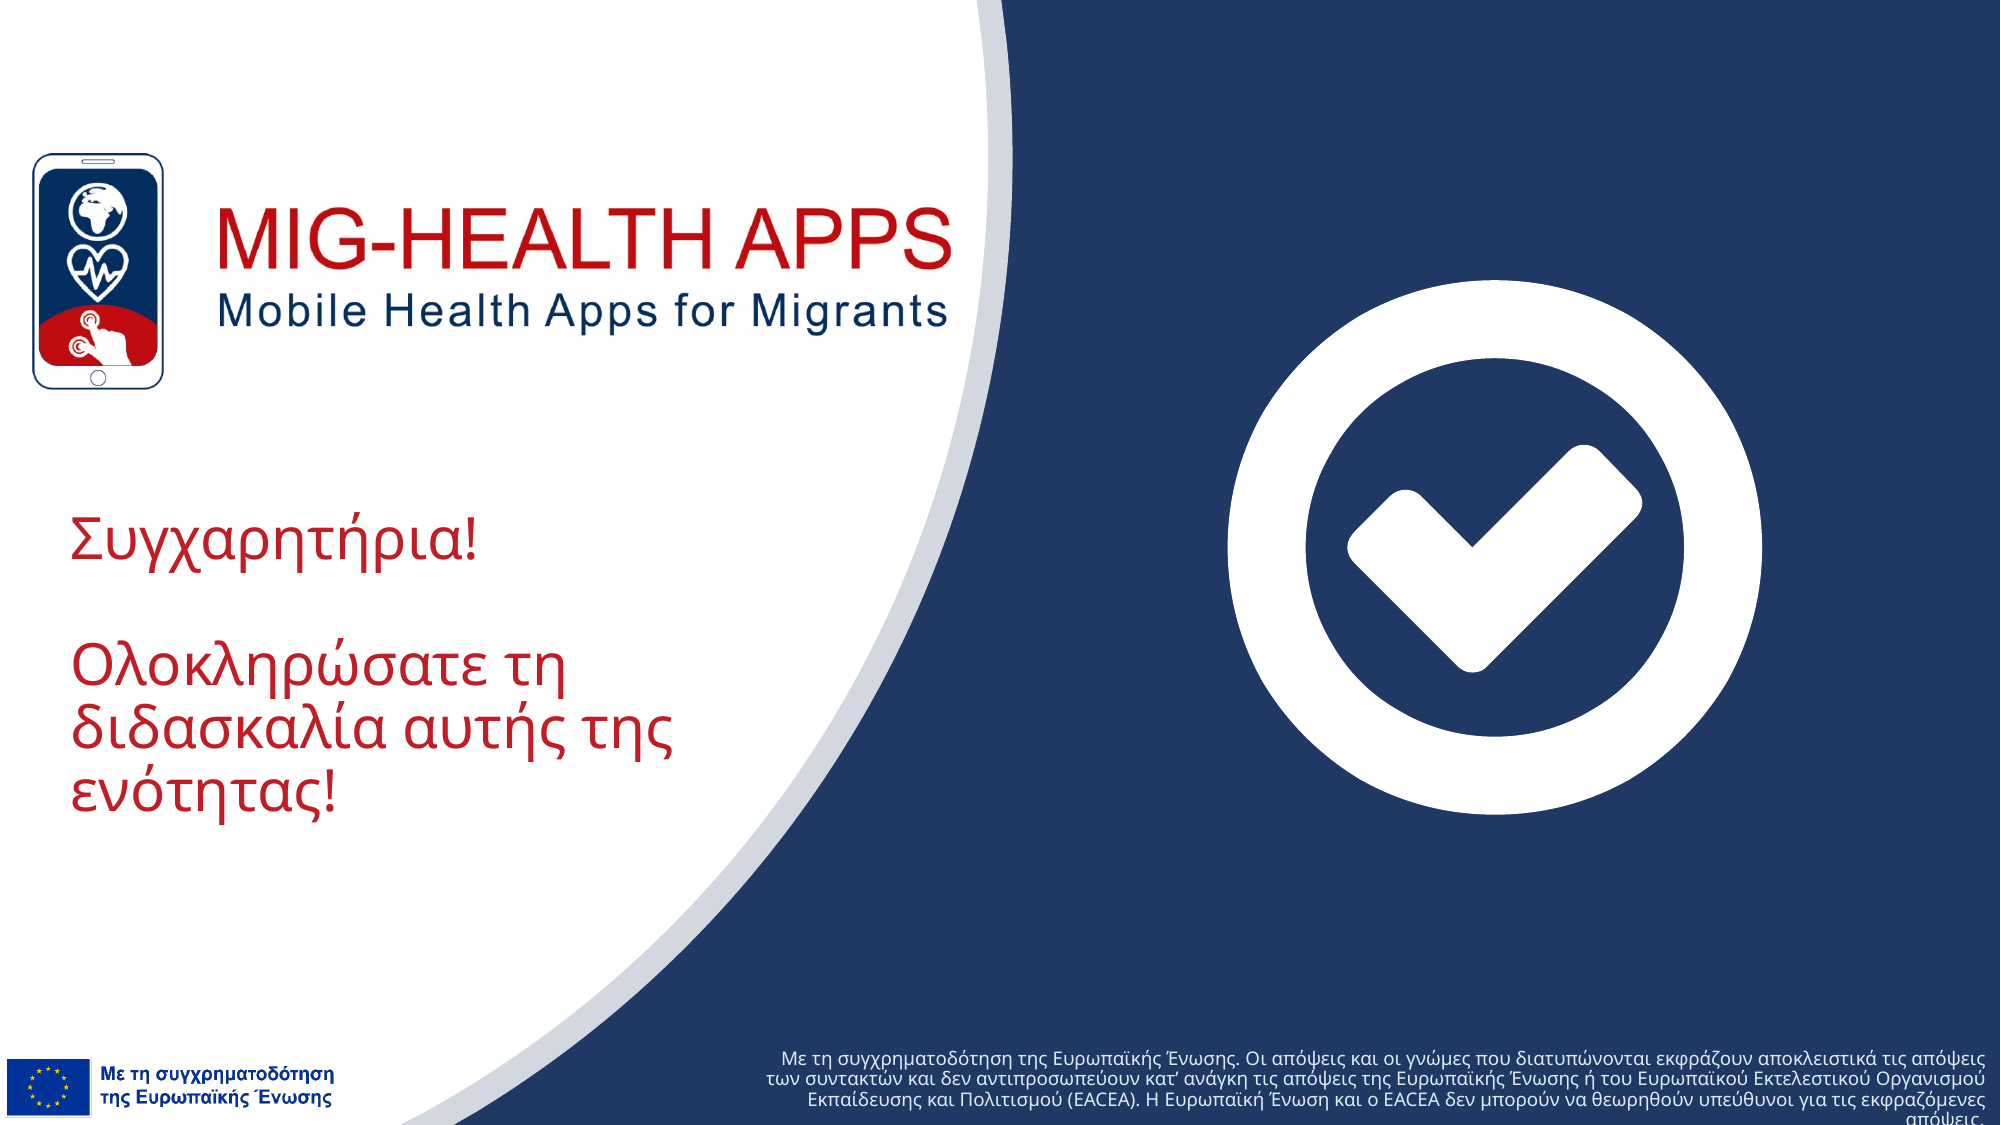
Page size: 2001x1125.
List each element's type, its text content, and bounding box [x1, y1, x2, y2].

text_box Με τη συγχρηματοδότηση της Ευρωπαϊκής Ένωσης. Οι απόψεις και οι γνώμες που διατυπώνονται εκφράζουν αποκλειστικά τις απόψεις των συντακτών και δεν αντιπροσωπεύουν κατ’ ανάγκη τις απόψεις της Ευρωπαϊκής Ένωσης ή του Ευρωπαϊκού Εκτελεστικού Οργανισμού Εκπαίδευσης και Πολιτισμού (EACEA). Η Ευρωπαϊκή Ένωση και ο EACEA δεν μπορούν να θεωρηθούν υπεύθυνοι για τις εκφραζόμενες απόψεις. [750, 1038, 2000, 1125]
picture [1226, 280, 1763, 816]
text_box Συγχαρητήρια! Ολοκληρώσατε τη διδασκαλία αυτής της ενότητας! [55, 479, 882, 854]
text_box [0, 0, 990, 1125]
text_box [404, 854, 771, 1125]
picture [32, 153, 951, 390]
picture [1, 1054, 345, 1120]
picture [70, 569, 452, 951]
text_box [882, 0, 1014, 685]
